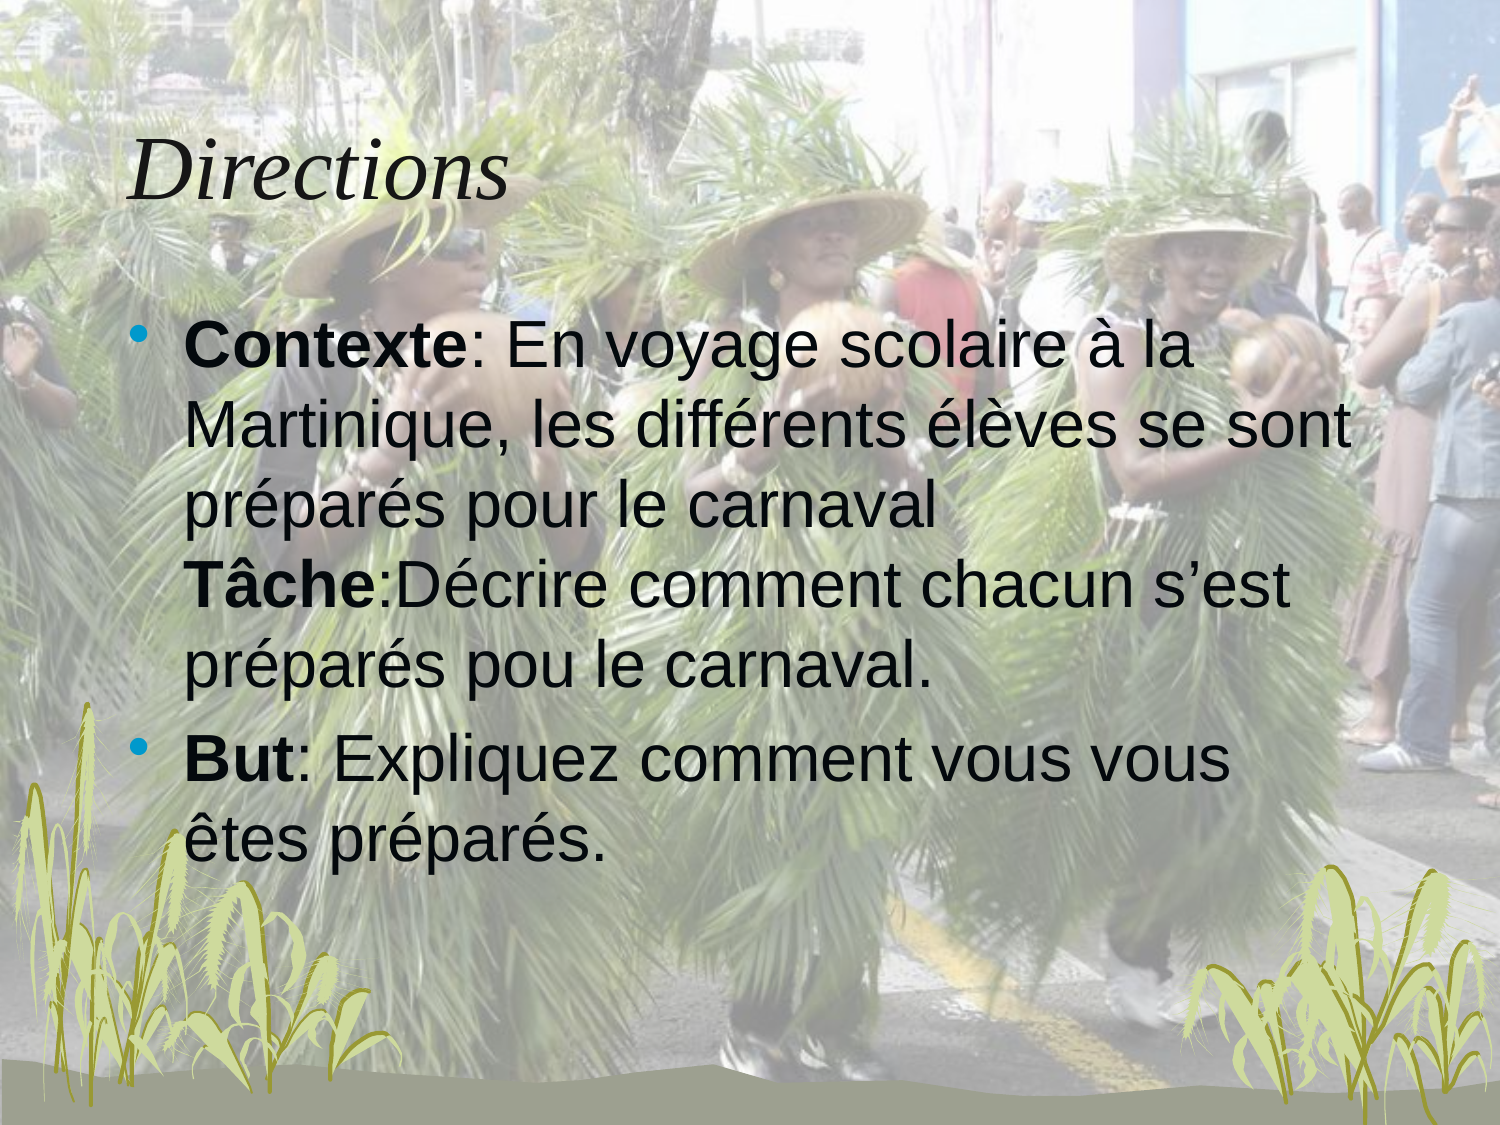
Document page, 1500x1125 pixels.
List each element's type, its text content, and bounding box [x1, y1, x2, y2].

title Directions [112, 68, 1388, 257]
list Contexte: En voyage scolaire à la Martinique, les différents élèves se sont préparés pour le carnaval Tâche:Décrire comment chacun s’est préparés pou le carnaval. But: Expliquez comment vous vous êtes préparés. [112, 293, 1388, 969]
